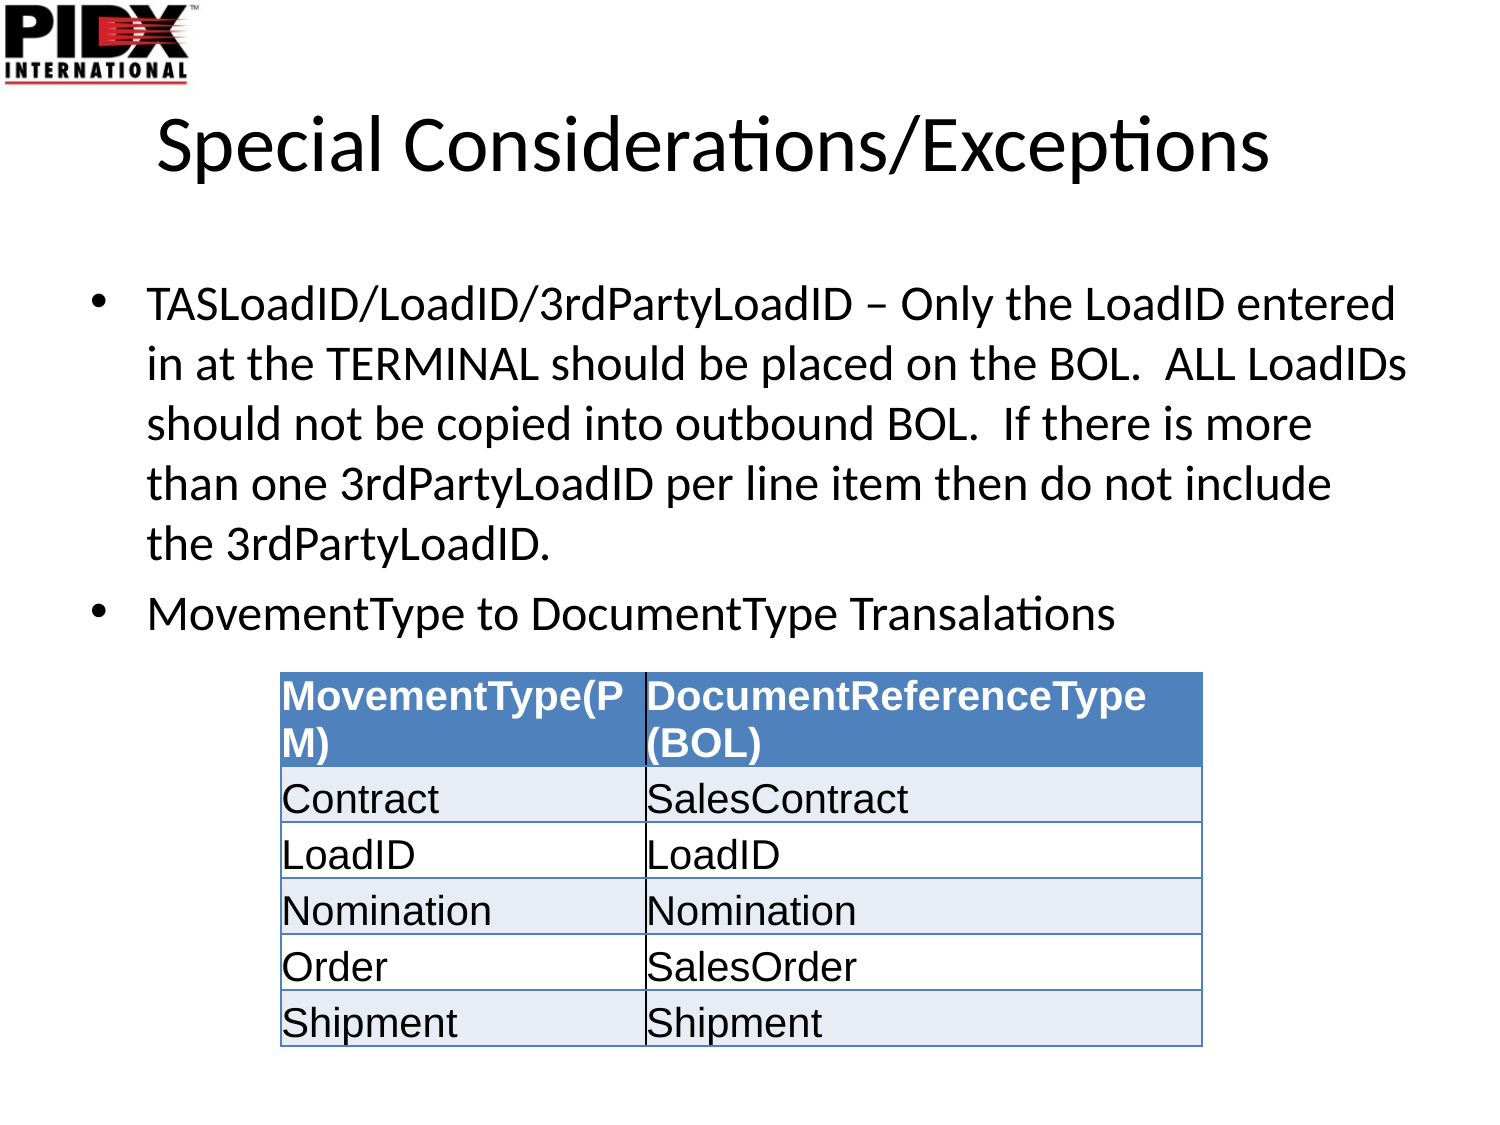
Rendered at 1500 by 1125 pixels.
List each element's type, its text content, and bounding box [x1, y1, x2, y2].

table_cell LoadID [282, 823, 645, 877]
table_header MovementType(PM) [282, 674, 645, 765]
table_cell Nomination [282, 879, 645, 933]
table_cell Order [282, 935, 645, 989]
table_cell LoadID [647, 823, 1201, 877]
table_cell Shipment [282, 991, 645, 1045]
table_cell Shipment [647, 991, 1201, 1045]
table_cell Nomination [647, 879, 1201, 933]
table_cell SalesContract [647, 767, 1201, 821]
table_cell SalesOrder [647, 935, 1201, 989]
title Special Considerations/Exceptions [75, 45, 1425, 233]
table_header DocumentReferenceType (BOL) [647, 674, 1201, 765]
list TASLoadID/LoadID/3rdPartyLoadID – Only the LoadID entered in at the TERMINAL should be placed on the BOL. ALL LoadIDs should not be copied into outbound BOL. If there is more than one 3rdPartyLoadID per line item then do not include the 3rdPartyLoadID. MovementType to DocumentType Transalations [75, 262, 1425, 1005]
picture [0, 0, 205, 92]
table_cell Contract [282, 767, 645, 821]
